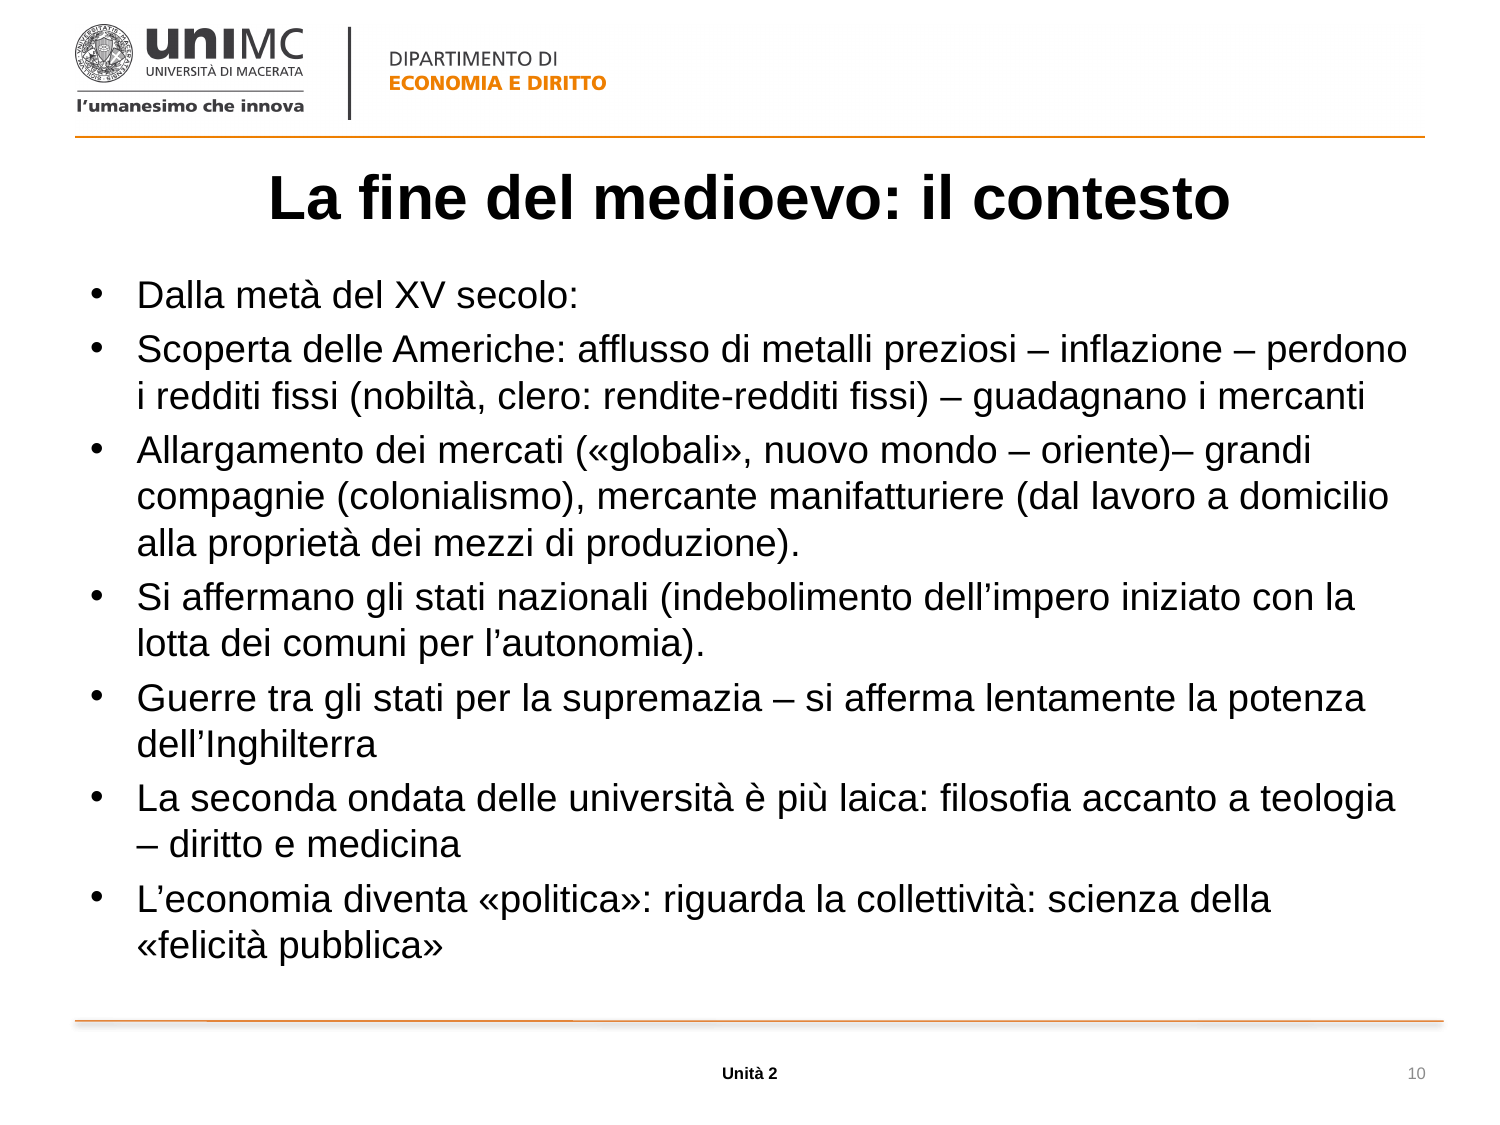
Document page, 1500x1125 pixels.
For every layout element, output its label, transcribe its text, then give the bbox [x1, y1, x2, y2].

list Dalla metà del XV secolo: Scoperta delle Americhe: afflusso di metalli preziosi – inflazione – perdono i redditi fissi (nobiltà, clero: rendite-redditi fissi) – guadagnano i mercanti Allargamento dei mercati («globali», nuovo mondo – oriente)– grandi compagnie (colonialismo), mercante manifatturiere (dal lavoro a domicilio alla proprietà dei mezzi di produzione). Si affermano gli stati nazionali (indebolimento dell’impero iniziato con la lotta dei comuni per l’autonomia). Guerre tra gli stati per la supremazia – si afferma lentamente la potenza dell’Inghilterra La seconda ondata delle università è più laica: filosofia accanto a teologia – diritto e medicina L’economia diventa «politica»: riguarda la collettività: scienza della «felicità pubblica» [75, 262, 1425, 1005]
title La fine del medioevo: il contesto [75, 149, 1425, 241]
slide_number 10 [1091, 1042, 1442, 1103]
footer Unità 2 [512, 1042, 988, 1103]
picture [75, 24, 1425, 138]
